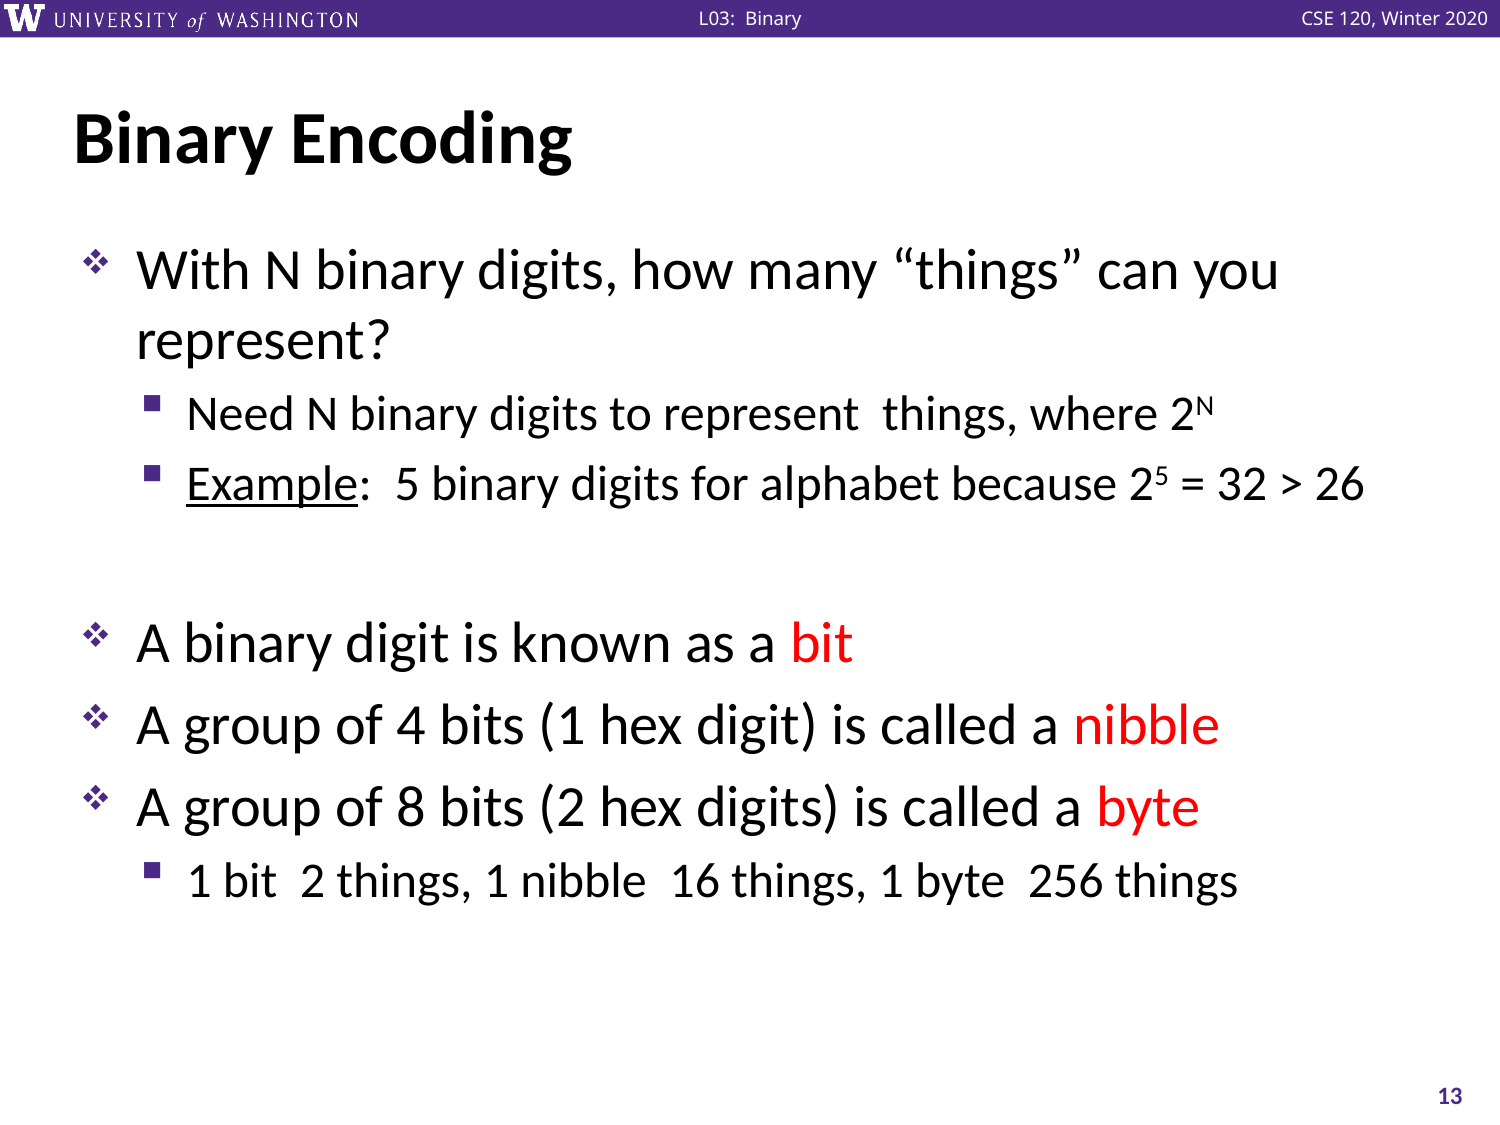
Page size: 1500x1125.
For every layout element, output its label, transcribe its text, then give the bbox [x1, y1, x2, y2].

picture [4, 4, 358, 32]
slide_number 13 [1400, 1065, 1500, 1125]
title Binary Encoding [58, 71, 1438, 197]
